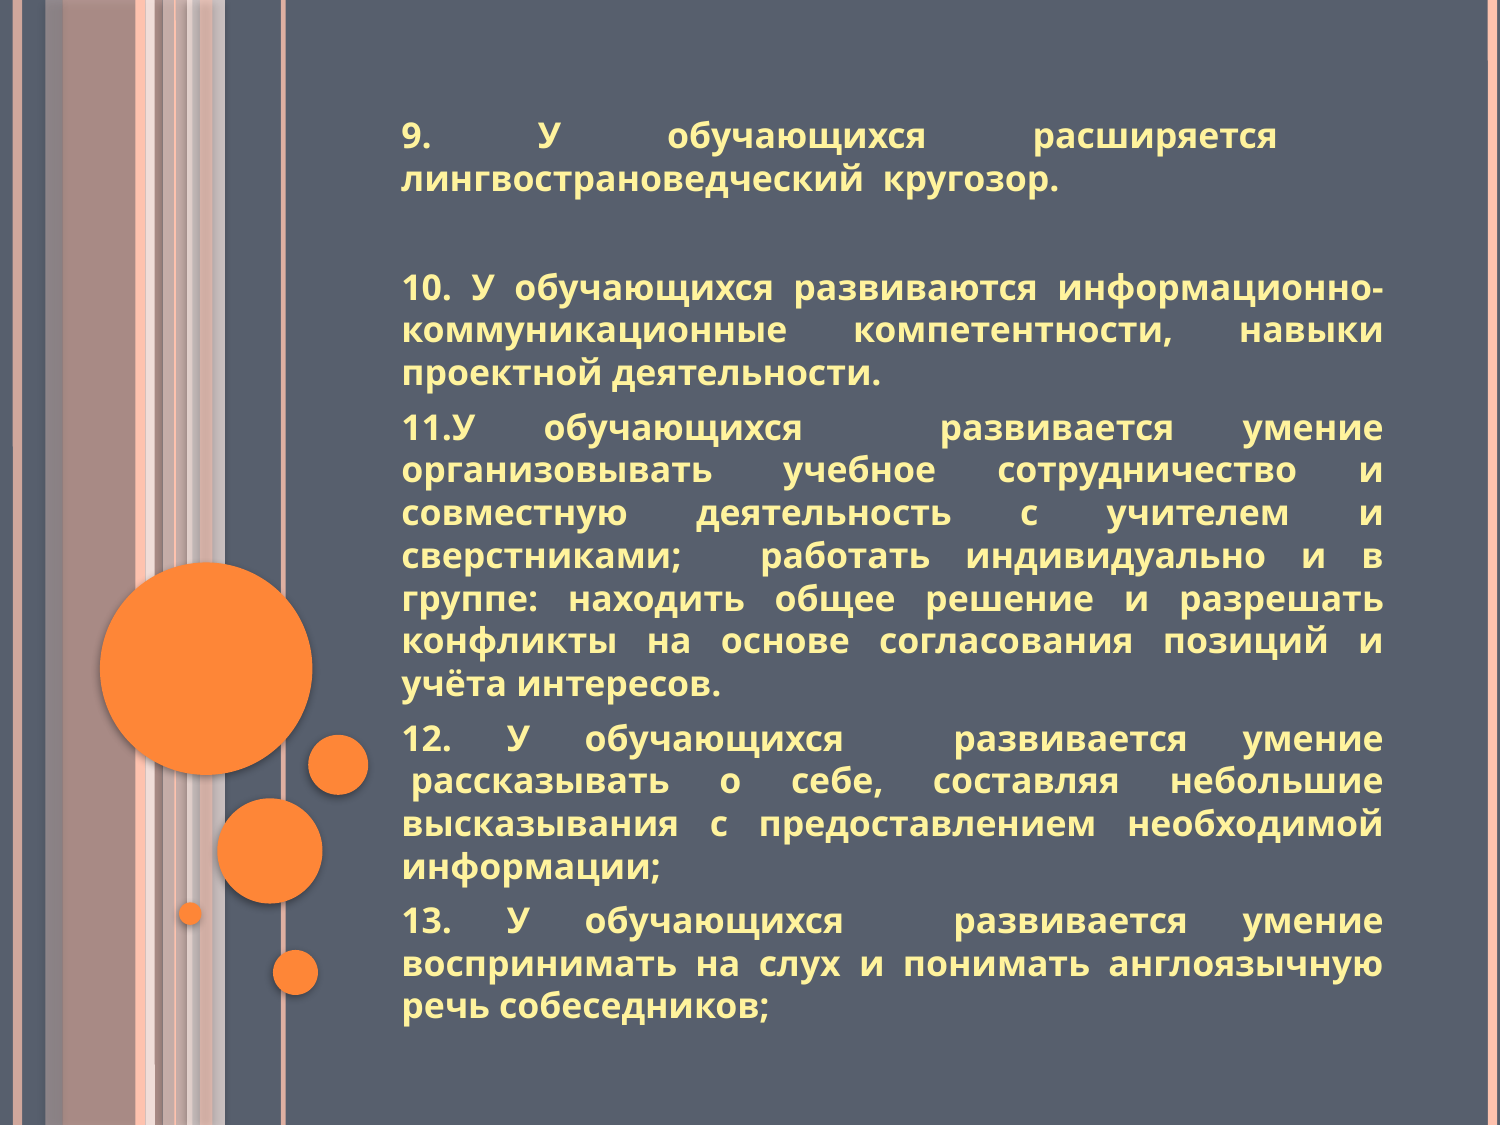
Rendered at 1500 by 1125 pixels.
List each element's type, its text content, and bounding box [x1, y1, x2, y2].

list 9. У обучающихся расширяется лингвострановедческий кругозор. 10. У обучающихся развиваются информационно-коммуникационные компетентности, навыки проектной деятельности. 11.У обучающихся развивается умение организовывать учебное сотрудничество и совместную деятельность с учителем и сверстниками; работать индивидуально и в группе: находить общее решение и разрешать конфликты на основе согласования позиций и учёта интересов. 12. У обучающихся развивается умение рассказывать о себе, составляя небольшие высказывания с предоставлением необходимой информации; 13. У обучающихся развивается умение воспринимать на слух и понимать англоязычную речь собеседников; [386, 105, 1400, 1047]
